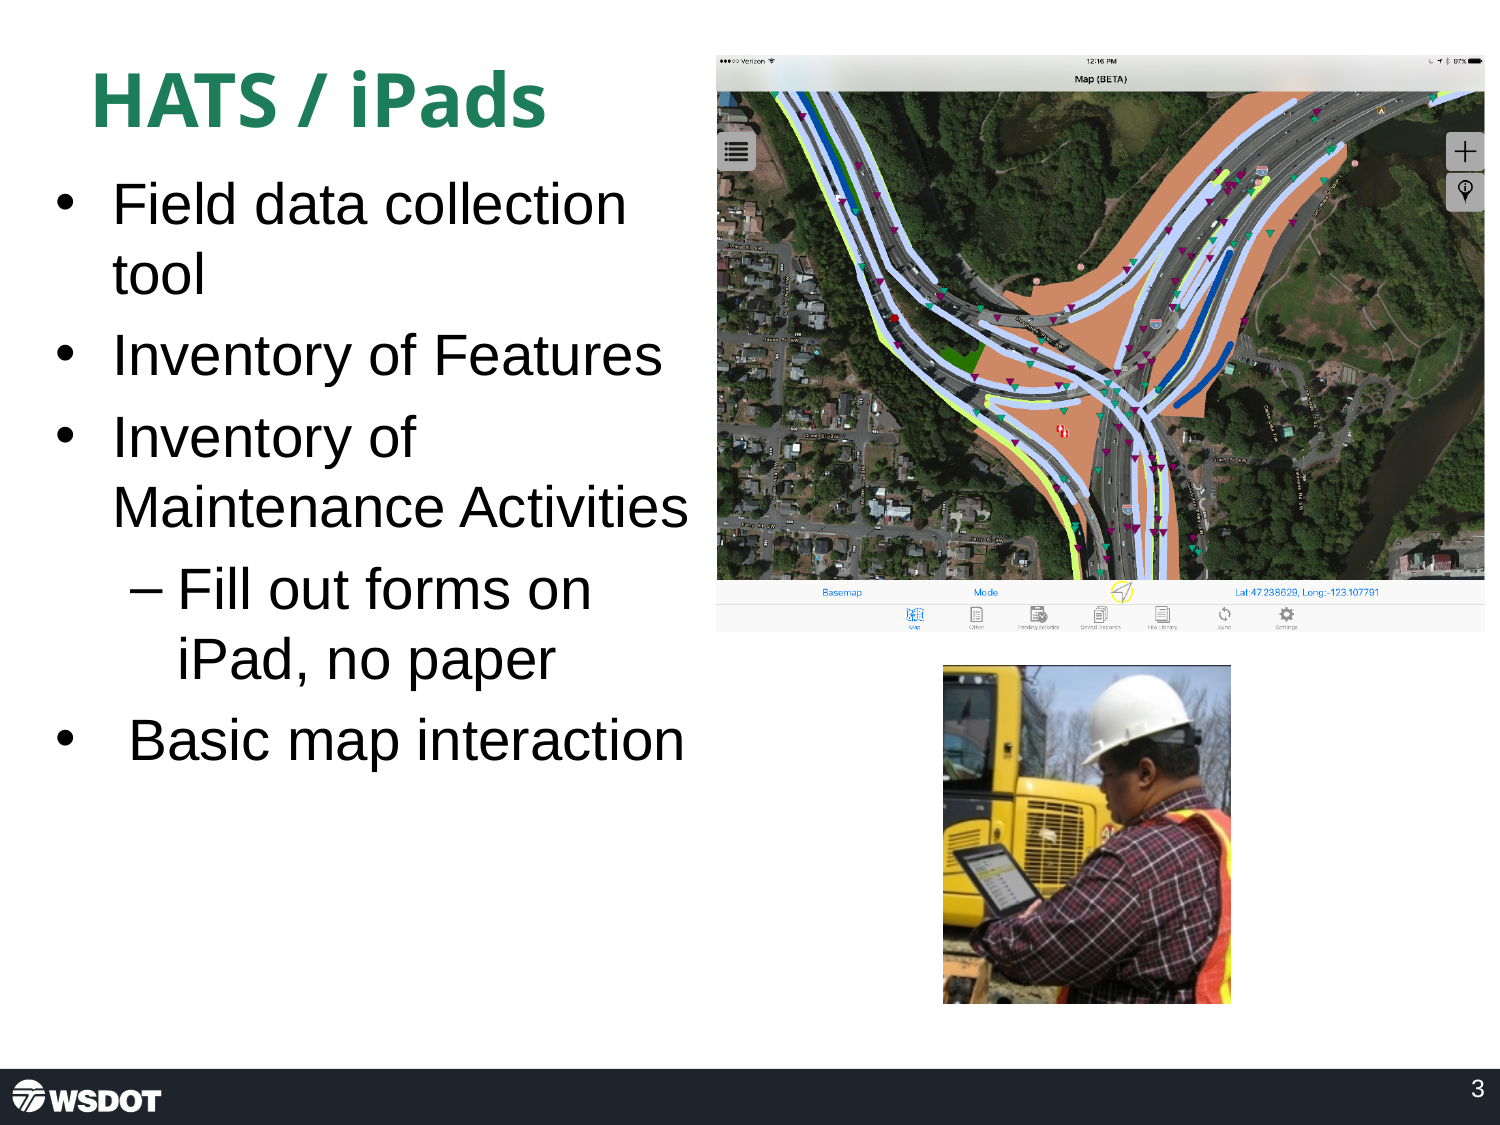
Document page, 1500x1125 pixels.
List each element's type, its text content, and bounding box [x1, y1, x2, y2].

slide_number 3 [1149, 1065, 1500, 1125]
picture [0, 0, 1500, 1125]
list Field data collection tool Inventory of Features Inventory of Maintenance Activities Fill out forms on iPad, no paper Basic map interaction [41, 158, 749, 1005]
title HATS / iPads [75, 45, 1425, 158]
